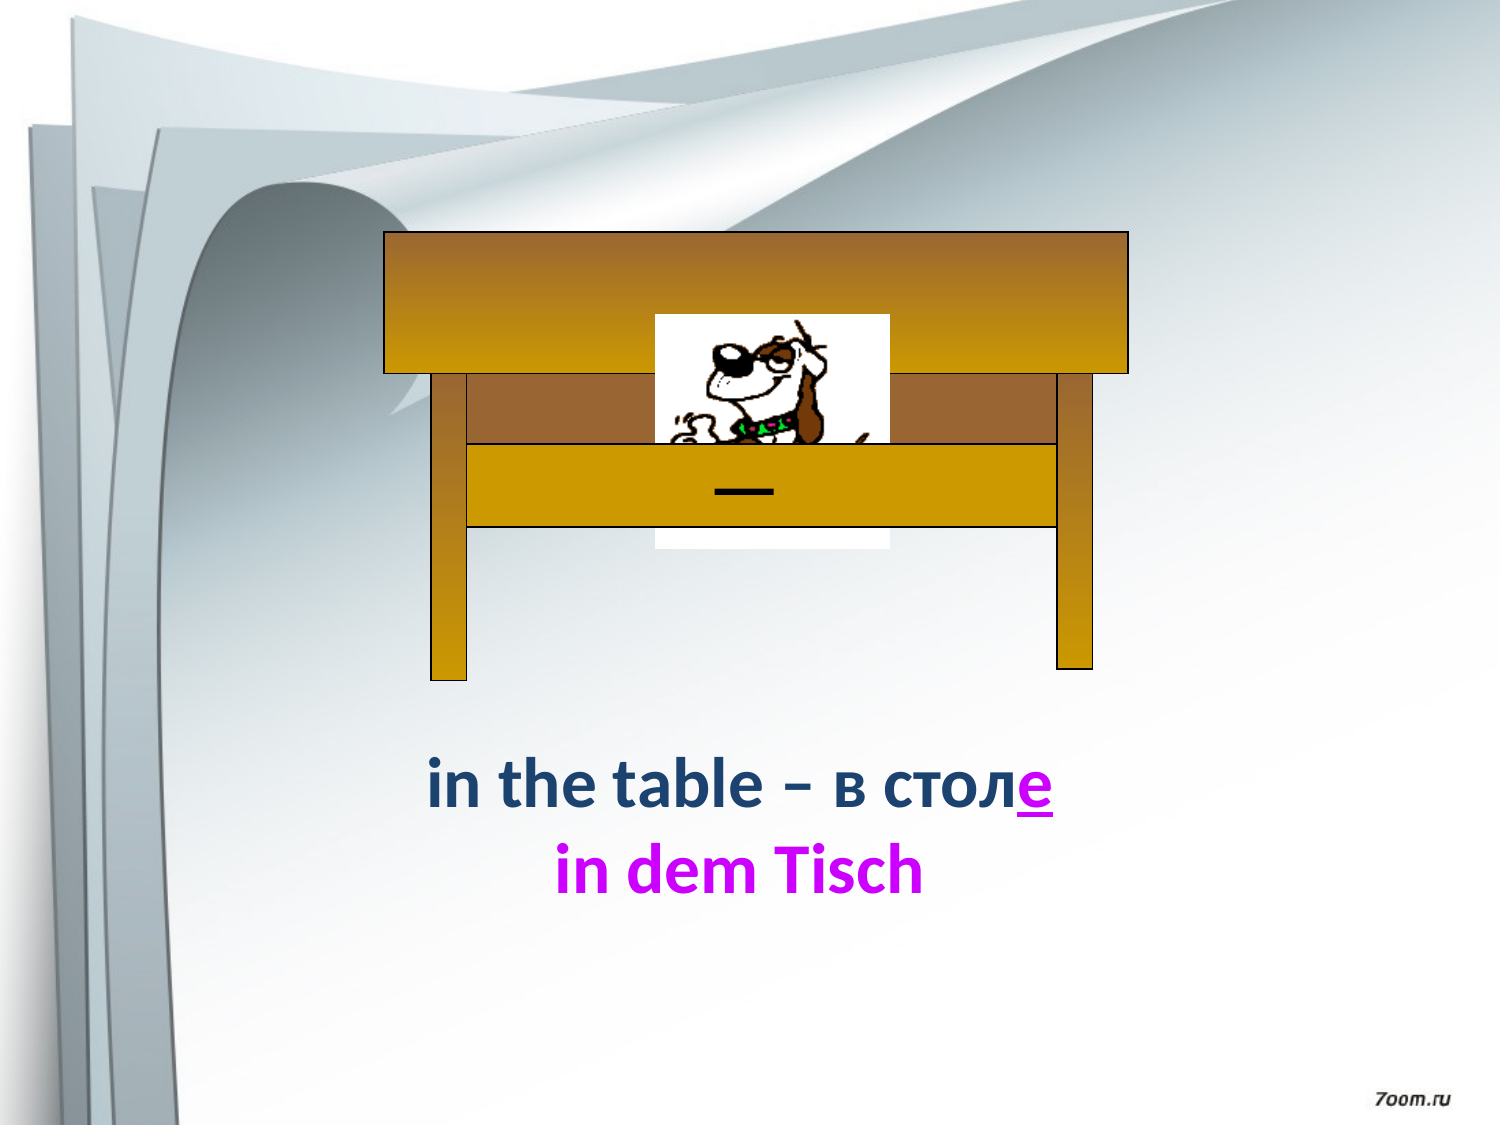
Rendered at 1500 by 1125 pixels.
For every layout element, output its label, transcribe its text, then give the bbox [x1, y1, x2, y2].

text_box [1056, 373, 1093, 669]
text_box [430, 373, 467, 681]
text_box [896, 444, 1057, 527]
picture [0, 0, 1500, 1125]
text_box [466, 373, 650, 444]
text_box [896, 373, 1057, 444]
title in the table – в столе in dem Tisch [64, 727, 1415, 916]
text_box [383, 231, 1129, 374]
text_box [466, 444, 650, 527]
